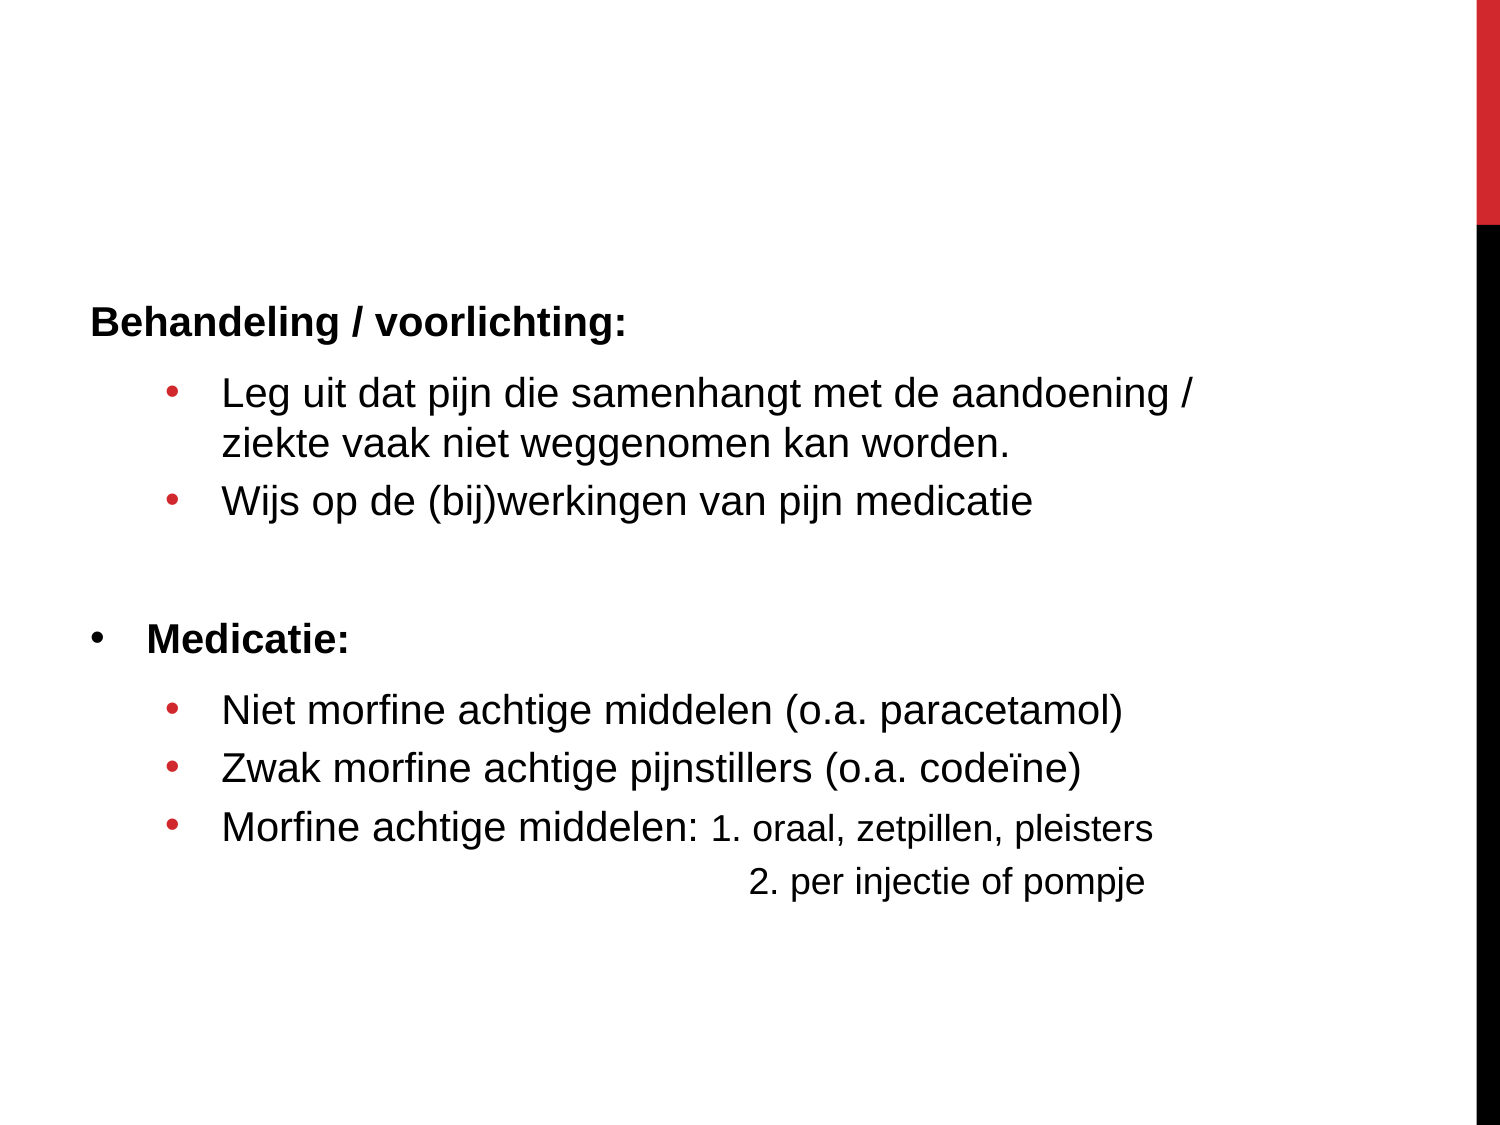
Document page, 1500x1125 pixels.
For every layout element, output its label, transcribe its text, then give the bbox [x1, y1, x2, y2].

list Behandeling / voorlichting: Leg uit dat pijn die samenhangt met de aandoening / ziekte vaak niet weggenomen kan worden. Wijs op de (bij)werkingen van pijn medicatie Medicatie: Niet morfine achtige middelen (o.a. paracetamol) Zwak morfine achtige pijnstillers (o.a. codeïne) Morfine achtige middelen: 1. oraal, zetpillen, pleisters 2. per injectie of pompje [75, 287, 1325, 1005]
